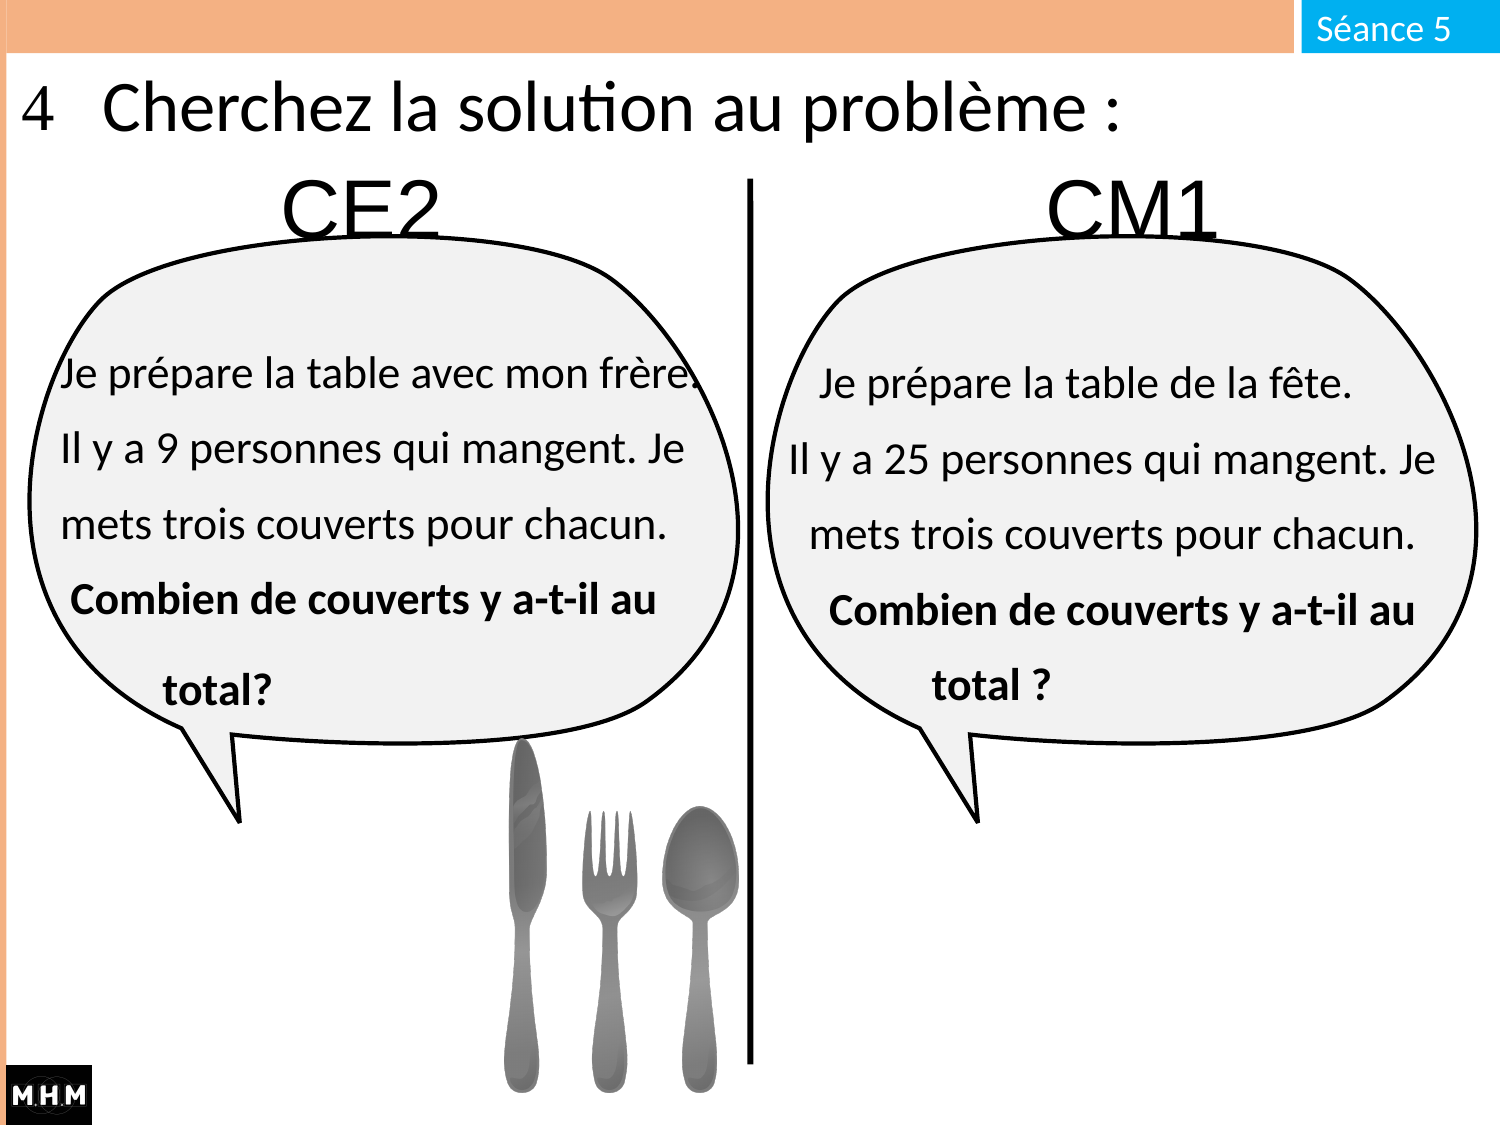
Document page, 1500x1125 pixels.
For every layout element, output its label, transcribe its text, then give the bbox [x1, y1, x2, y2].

picture [504, 737, 739, 1093]
text_box CE2 CM1 [265, 147, 1241, 256]
title Cherchez la solution au problème : [87, 32, 1382, 158]
text_box Je prépare la table de la fête. Il y a 25 personnes qui mangent. Je mets trois couverts pour chacun. Combien de couverts y a-t-il au total ? [765, 241, 1479, 824]
text_box Je prépare la table avec mon frère. Il y a 9 personnes qui mangent. Je mets trois couverts pour chacun. Combien de couverts y a-t-il au total? [27, 242, 741, 824]
picture [6, 1065, 92, 1125]
